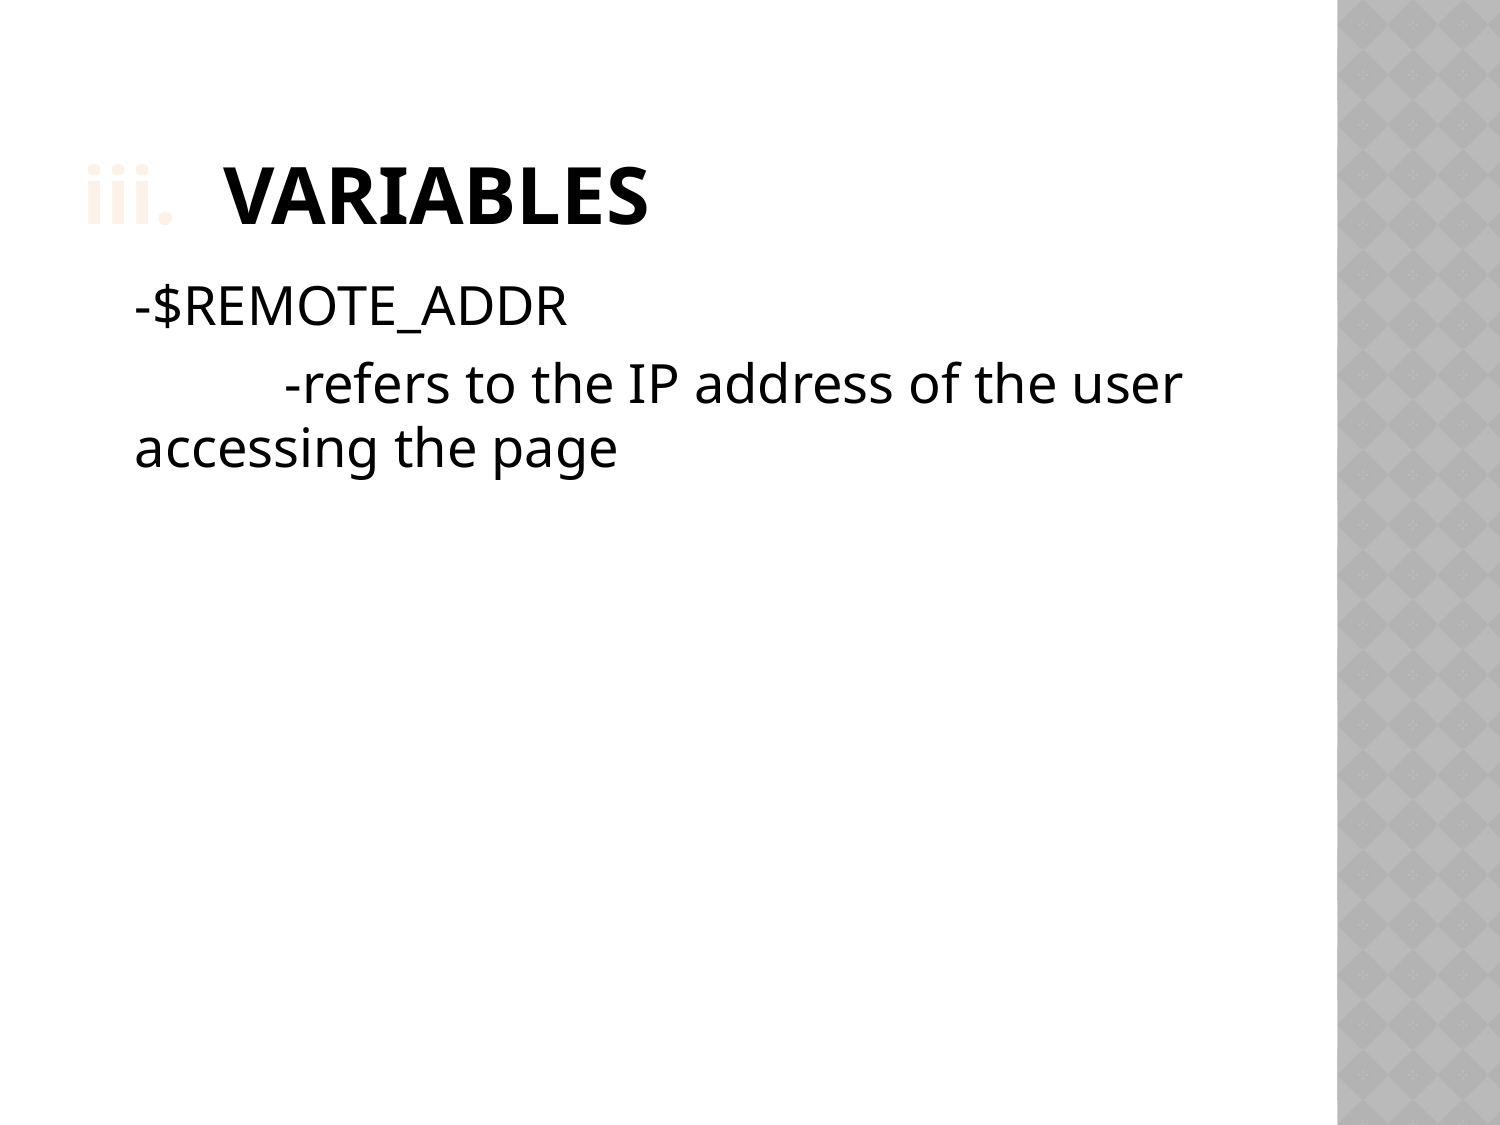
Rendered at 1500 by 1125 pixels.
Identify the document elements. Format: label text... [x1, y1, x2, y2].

list -$REMOTE_ADDR -refers to the IP address of the user accessing the page [75, 264, 1263, 1059]
title Variables [75, 52, 1263, 240]
